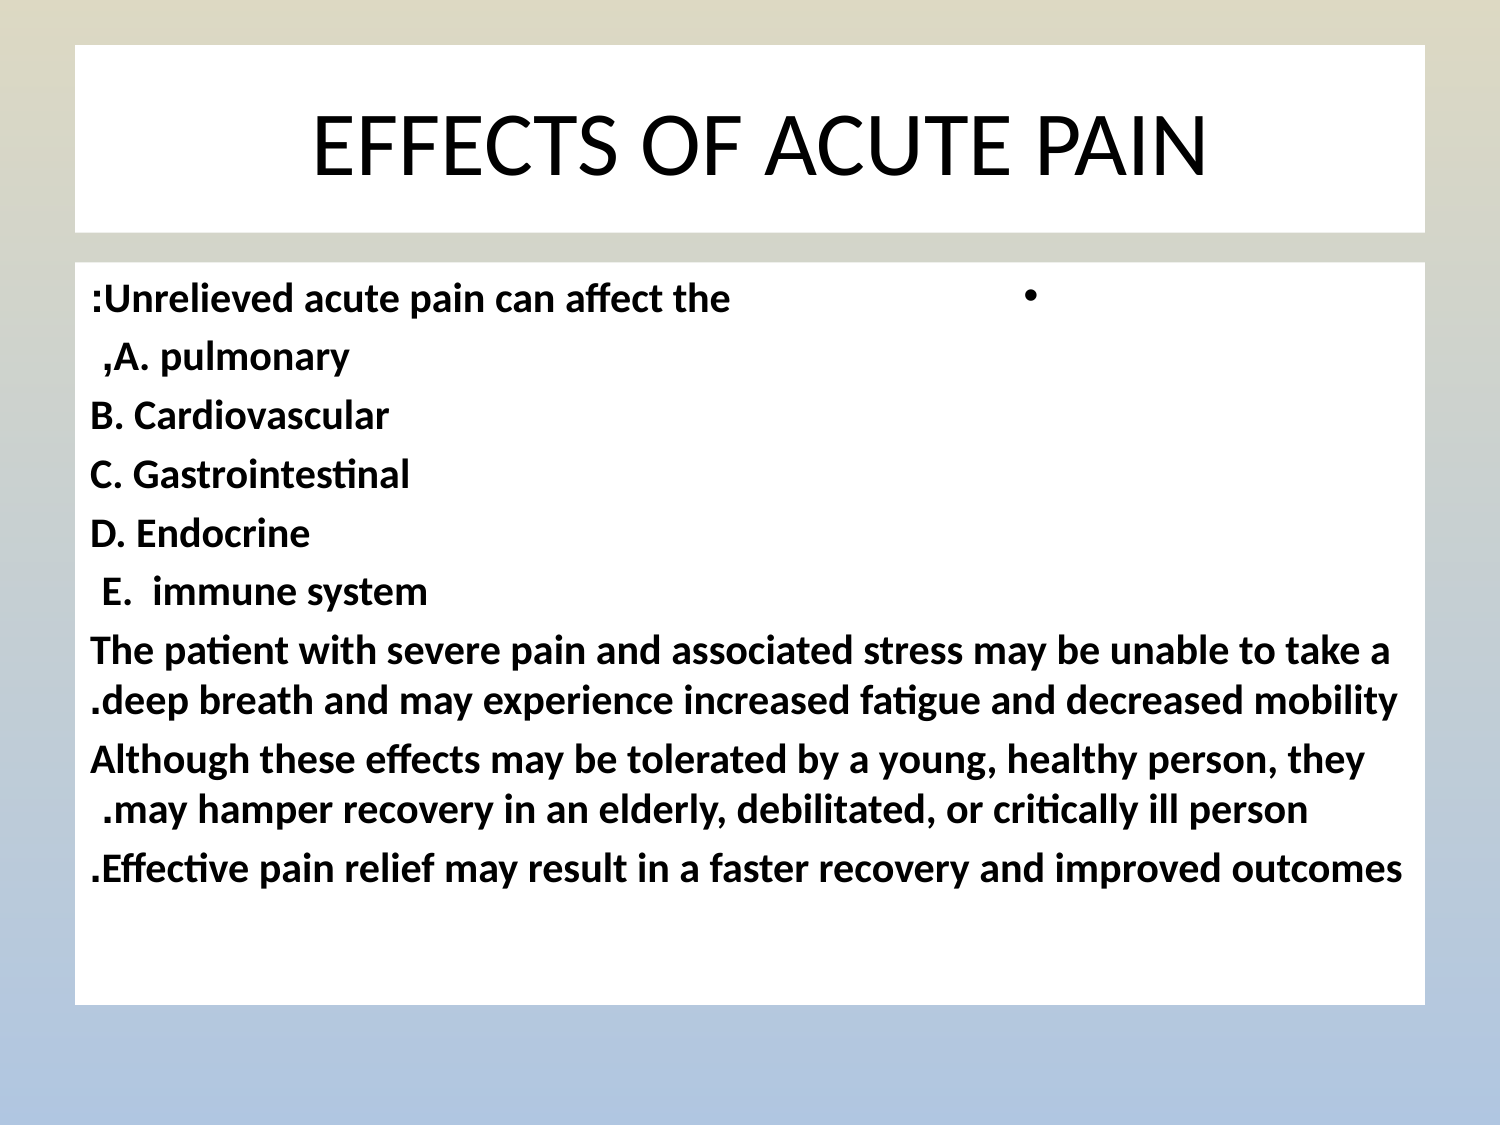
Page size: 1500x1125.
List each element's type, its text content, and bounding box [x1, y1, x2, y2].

list Unrelieved acute pain can affect the: A. pulmonary, B. Cardiovascular C. Gastrointestinal D. Endocrine E. immune system The patient with severe pain and associated stress may be unable to take a deep breath and may experience increased fatigue and decreased mobility. Although these effects may be tolerated by a young, healthy person, they may hamper recovery in an elderly, debilitated, or critically ill person. Effective pain relief may result in a faster recovery and improved outcomes. [74, 262, 1426, 1006]
title EFFECTS OF ACUTE PAIN [74, 44, 1426, 233]
